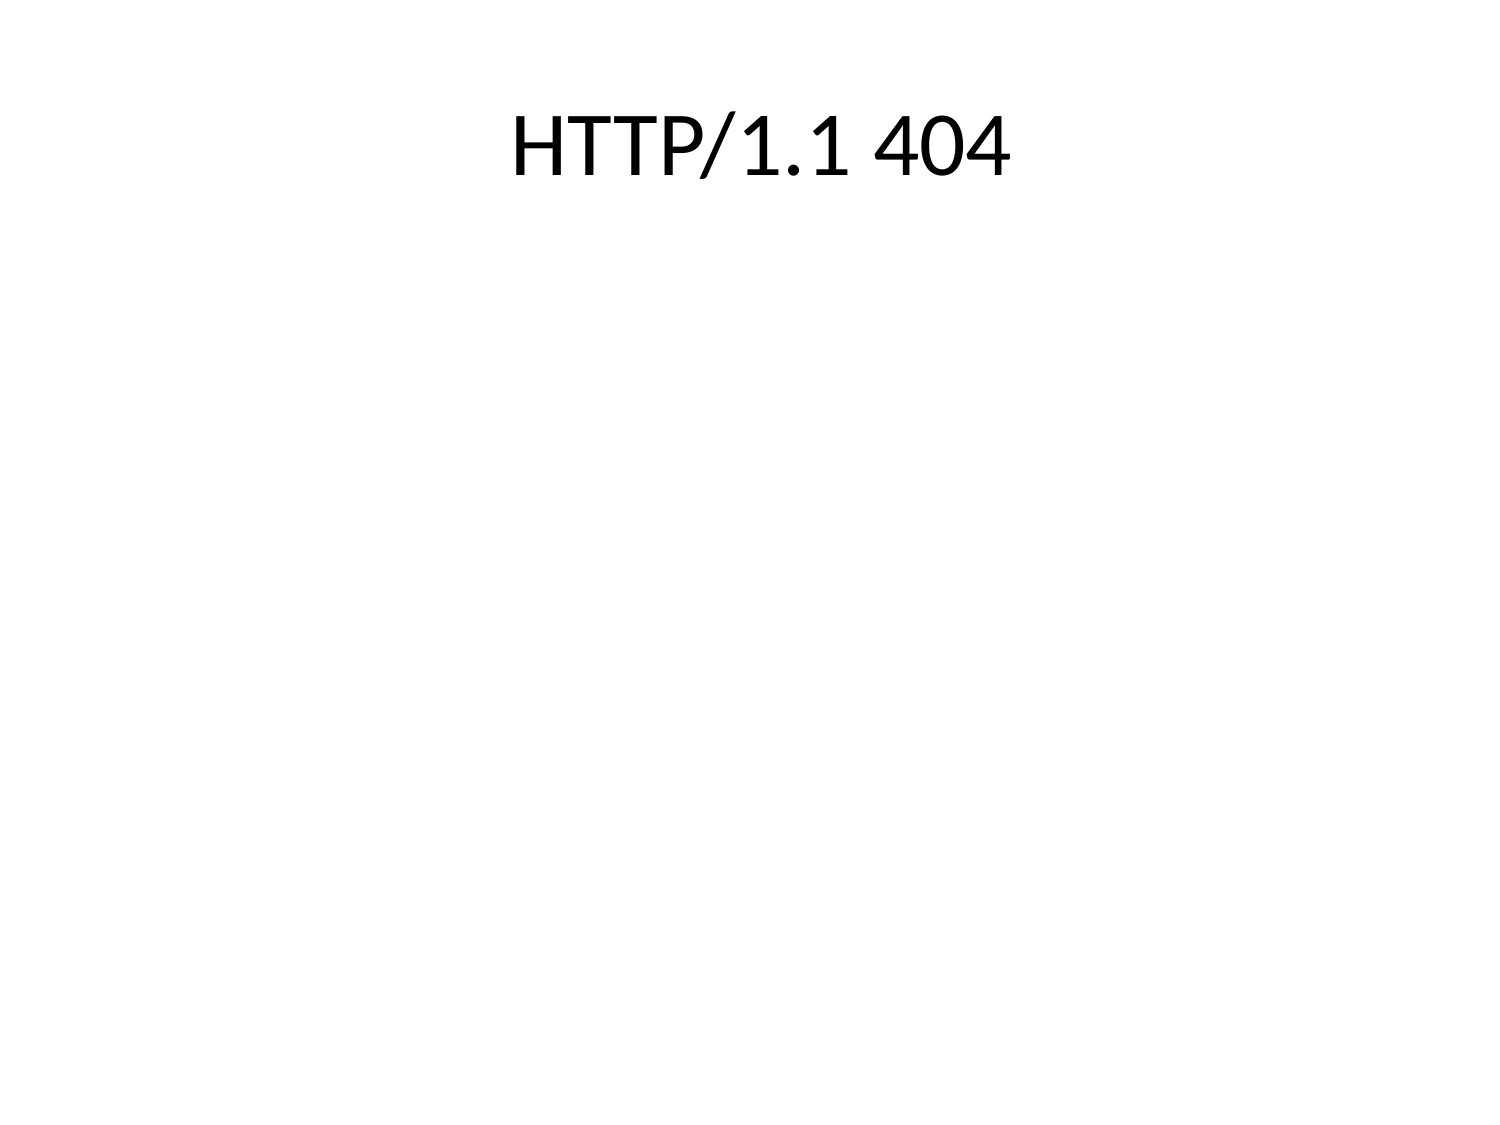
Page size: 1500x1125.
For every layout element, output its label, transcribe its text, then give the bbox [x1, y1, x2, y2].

title HTTP/1.1 404 [75, 45, 1425, 233]
